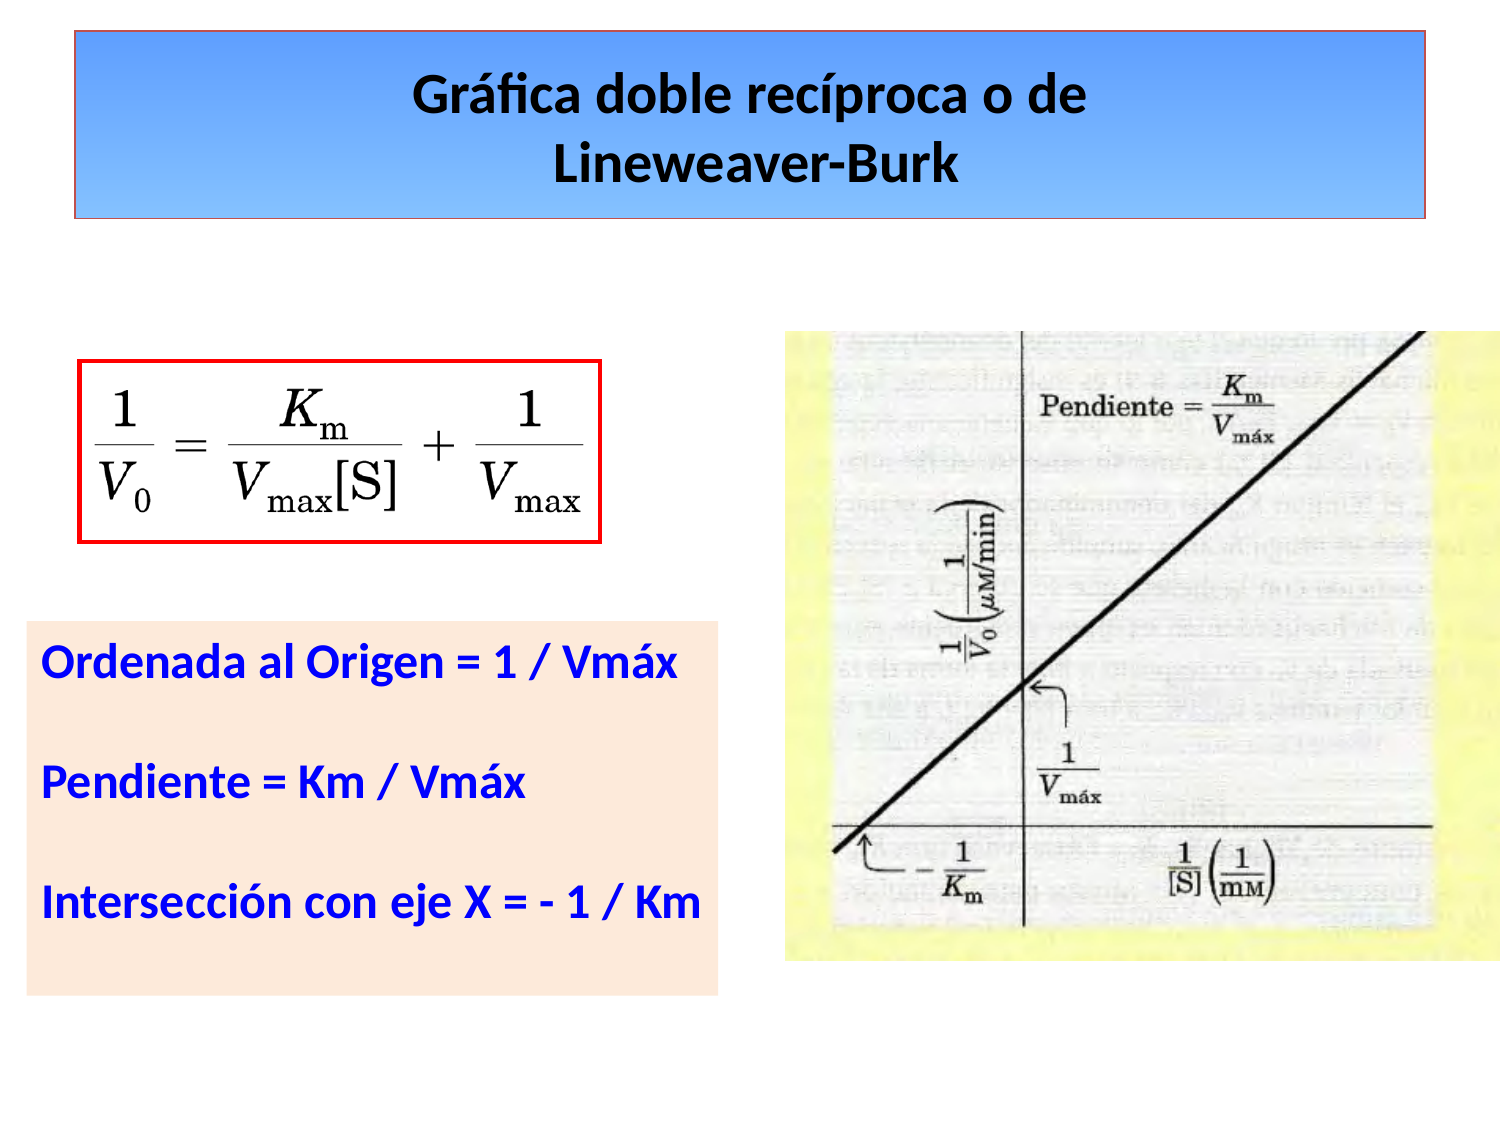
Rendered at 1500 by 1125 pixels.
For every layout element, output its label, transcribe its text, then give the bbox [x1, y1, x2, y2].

picture [785, 331, 1500, 962]
text_box Ordenada al Origen = 1 / Vmáx Pendiente = Km / Vmáx Intersección con eje X = - 1 / Km [26, 621, 719, 996]
title Gráfica doble recíproca o de Lineweaver-Burk [74, 30, 1426, 219]
picture [81, 363, 598, 540]
